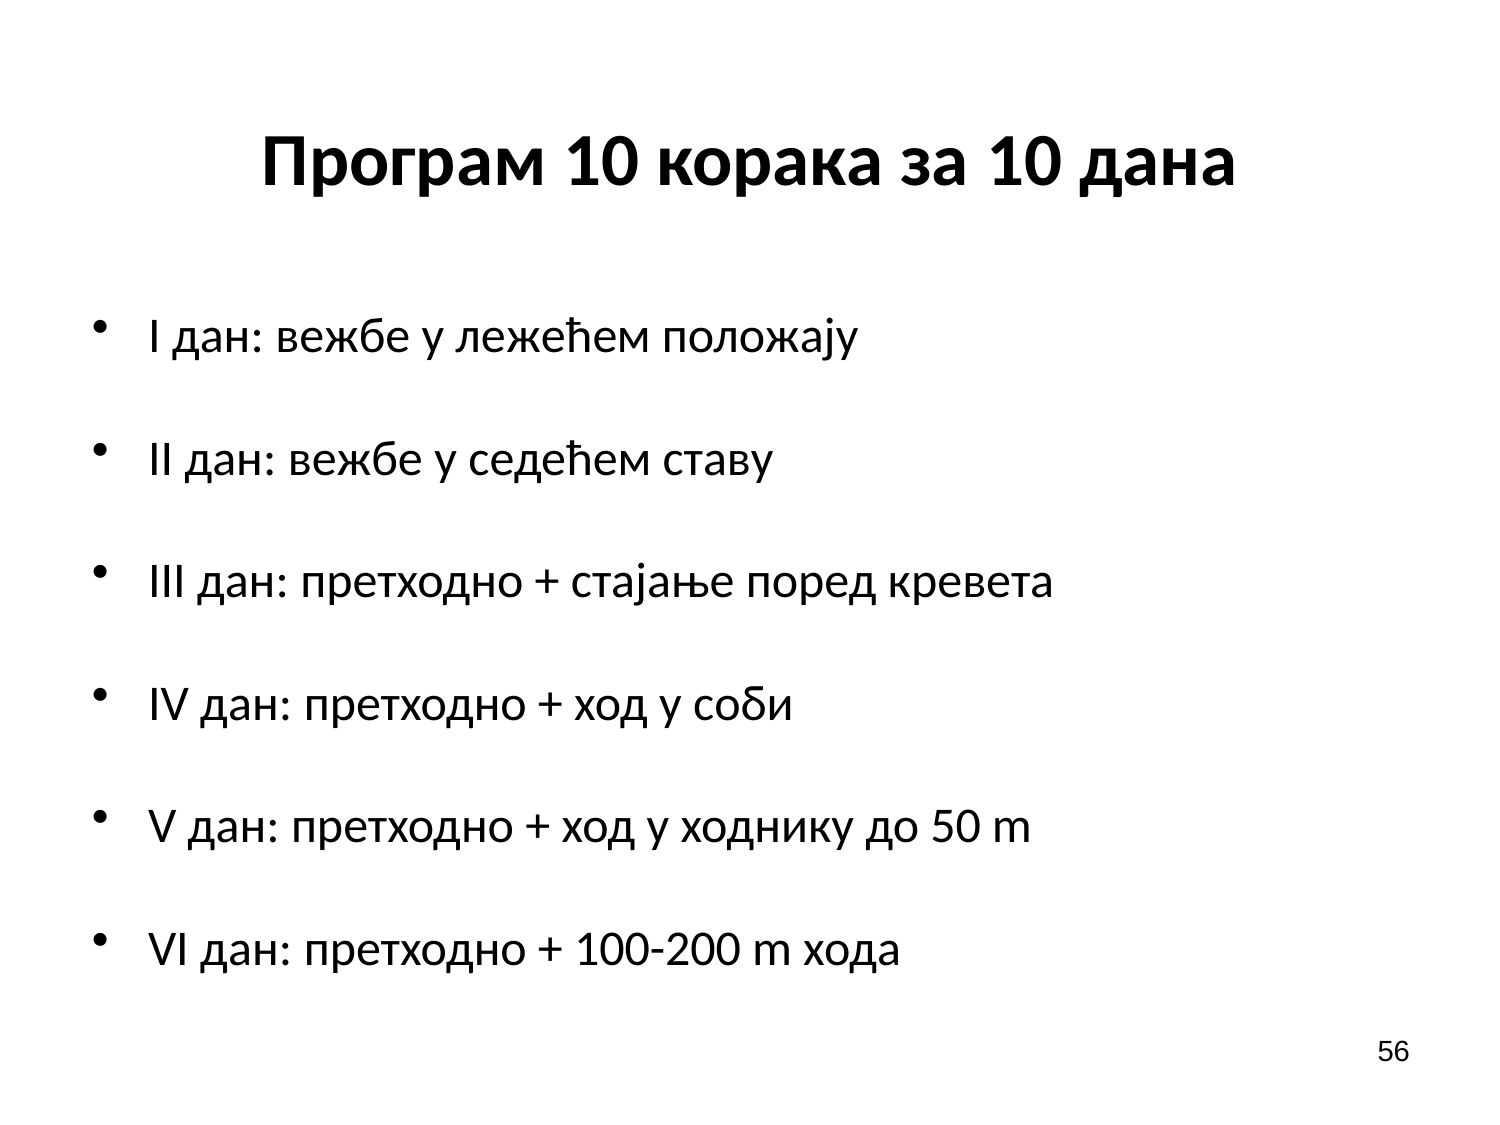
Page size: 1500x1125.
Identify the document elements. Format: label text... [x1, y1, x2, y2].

title Програм 10 корака за 10 дана [41, 20, 1459, 208]
slide_number 56 [1074, 1024, 1425, 1103]
list I дан: вежбе у лежећем положају II дан: вежбе у седећем ставу III дан: претходно + стајање поред кревета IV дан: претходно + ход у соби V дан: претходно + ход у ходнику до 50 m VI дан: претходно + 100-200 m хода [76, 243, 1447, 1035]
